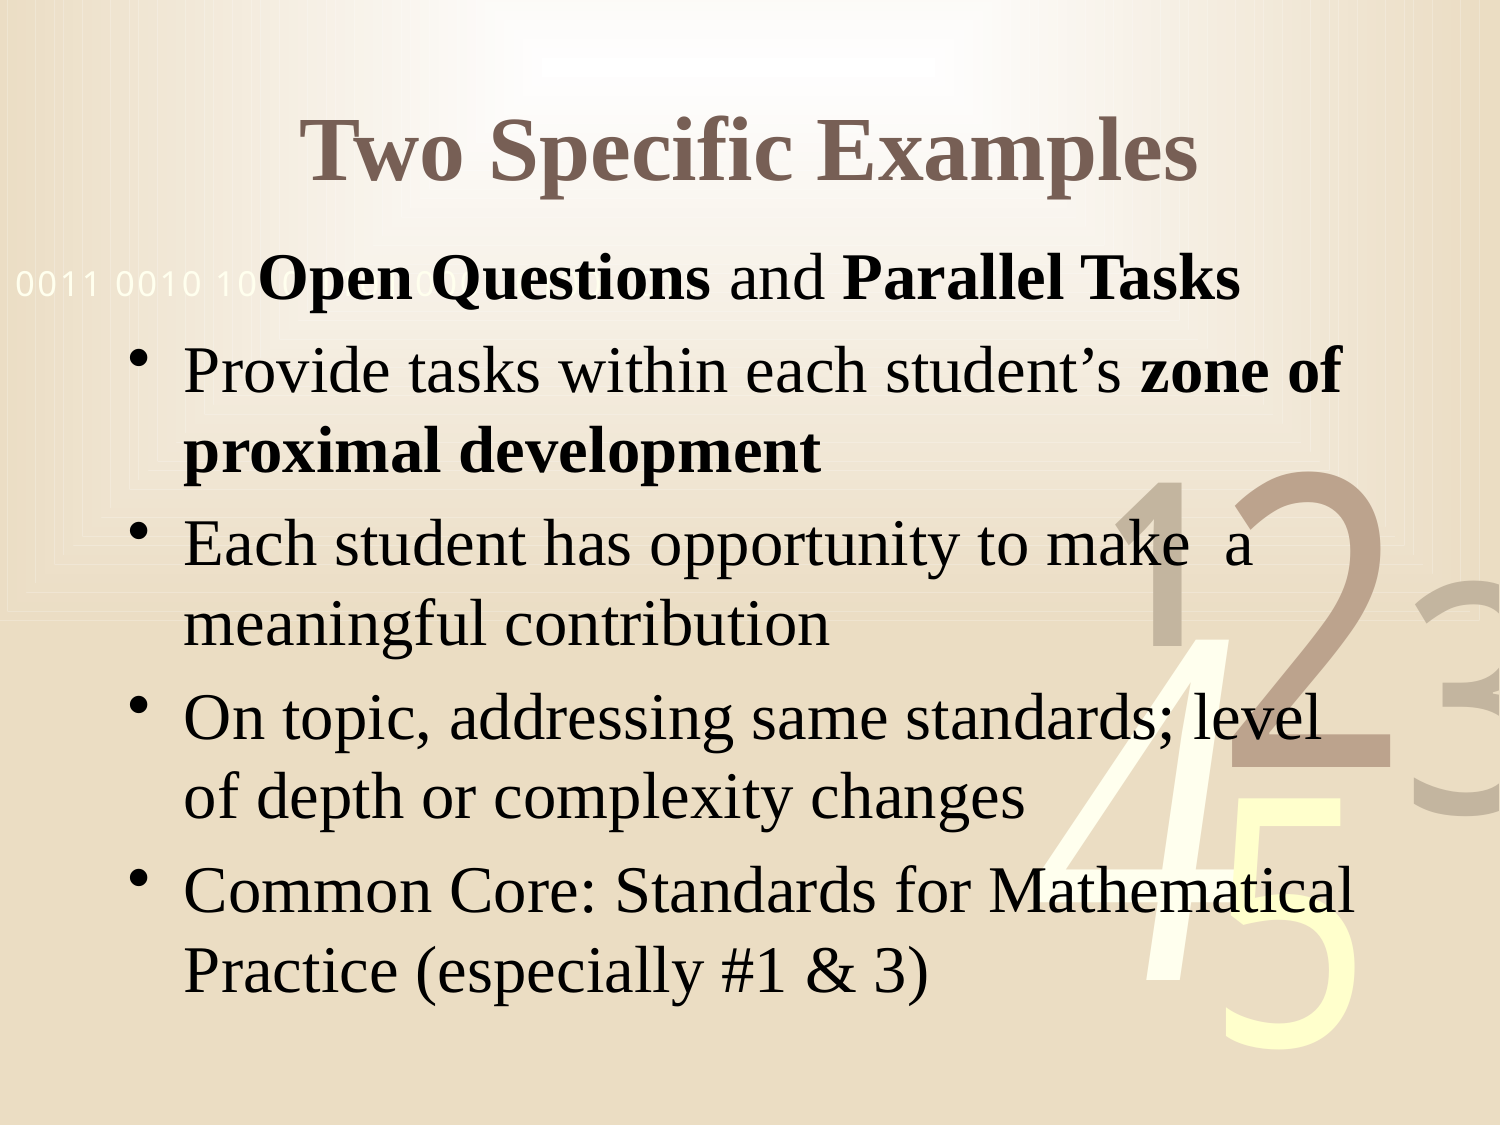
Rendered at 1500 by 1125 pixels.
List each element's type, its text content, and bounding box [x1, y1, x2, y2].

title Two Specific Examples [112, 49, 1388, 224]
list Open Questions and Parallel Tasks Provide tasks within each student’s zone of proximal development Each student has opportunity to make a meaningful contribution On topic, addressing same standards; level of depth or complexity changes Common Core: Standards for Mathematical Practice (especially #1 & 3) [112, 224, 1388, 1088]
